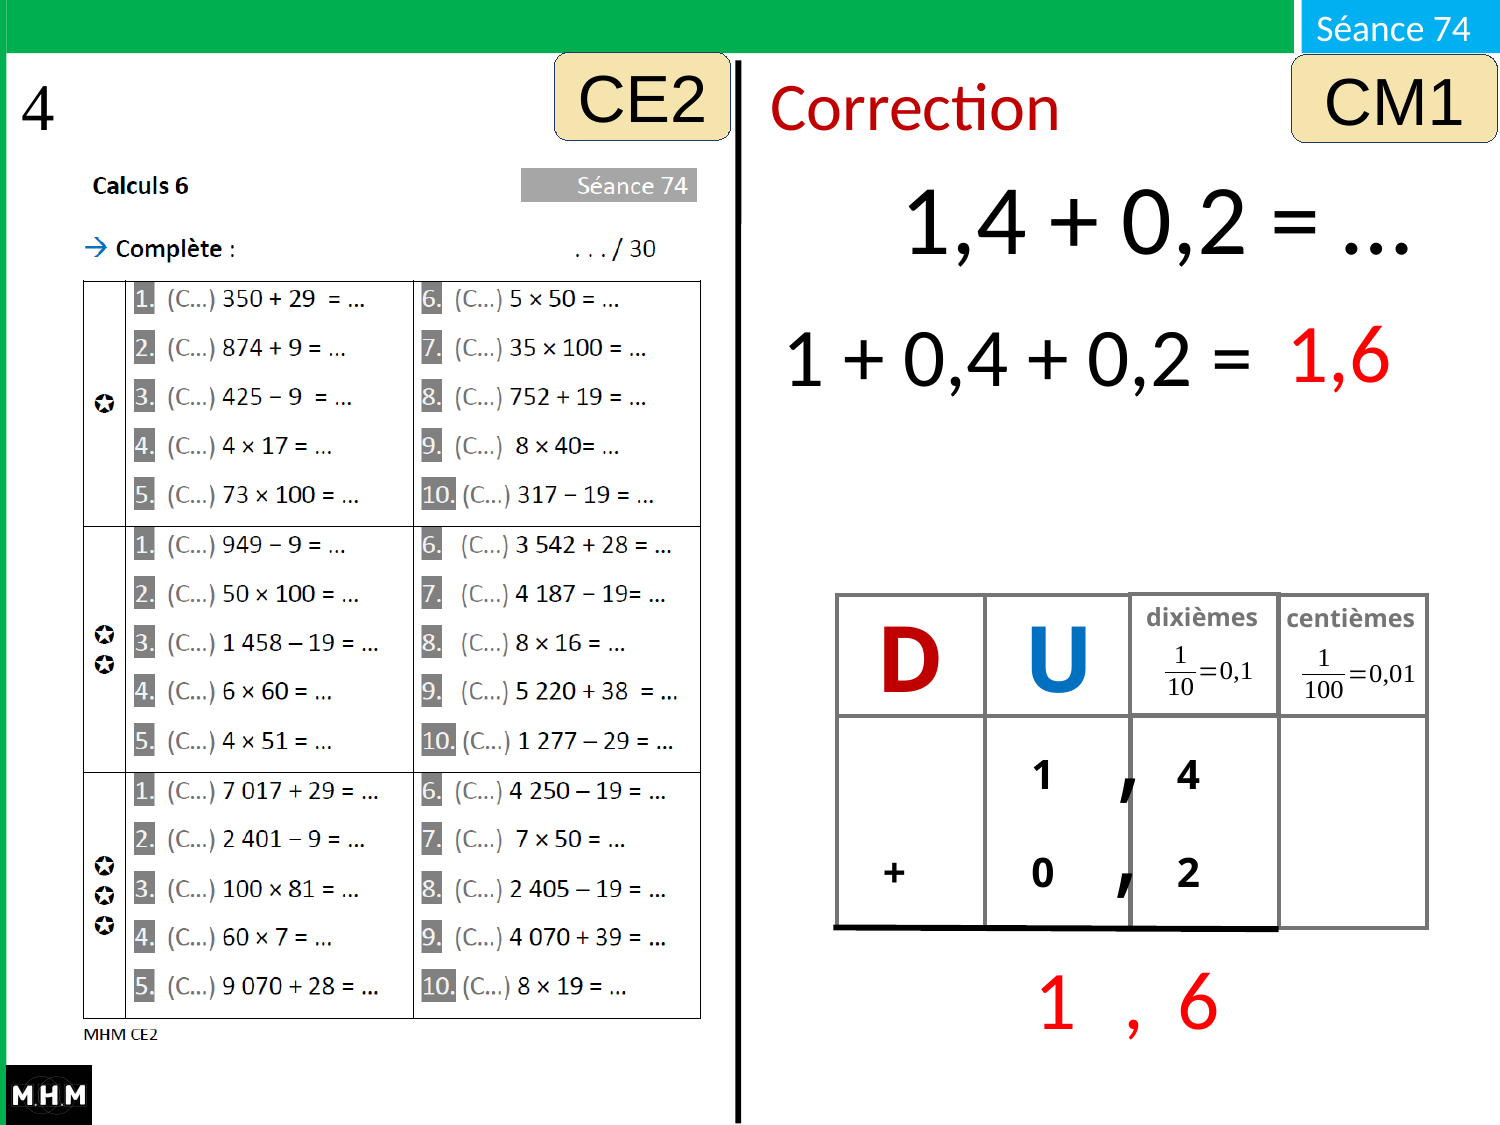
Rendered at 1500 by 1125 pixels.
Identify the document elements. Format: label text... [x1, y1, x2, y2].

text_box CM1 [1291, 54, 1498, 143]
picture [6, 1065, 92, 1125]
text_box 1,4 + 0,2 = … [885, 147, 1500, 283]
text_box , [1091, 938, 1161, 1054]
text_box Correction [755, 63, 1108, 153]
text_box 6 [1162, 938, 1234, 1054]
text_box CE2 [554, 52, 731, 141]
picture [69, 164, 703, 1051]
text_box 1 + 0,4 + 0,2 = … [767, 295, 1500, 411]
text_box 1,6 [1271, 292, 1445, 407]
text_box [836, 593, 1428, 928]
text_box 1 [1020, 938, 1091, 1054]
